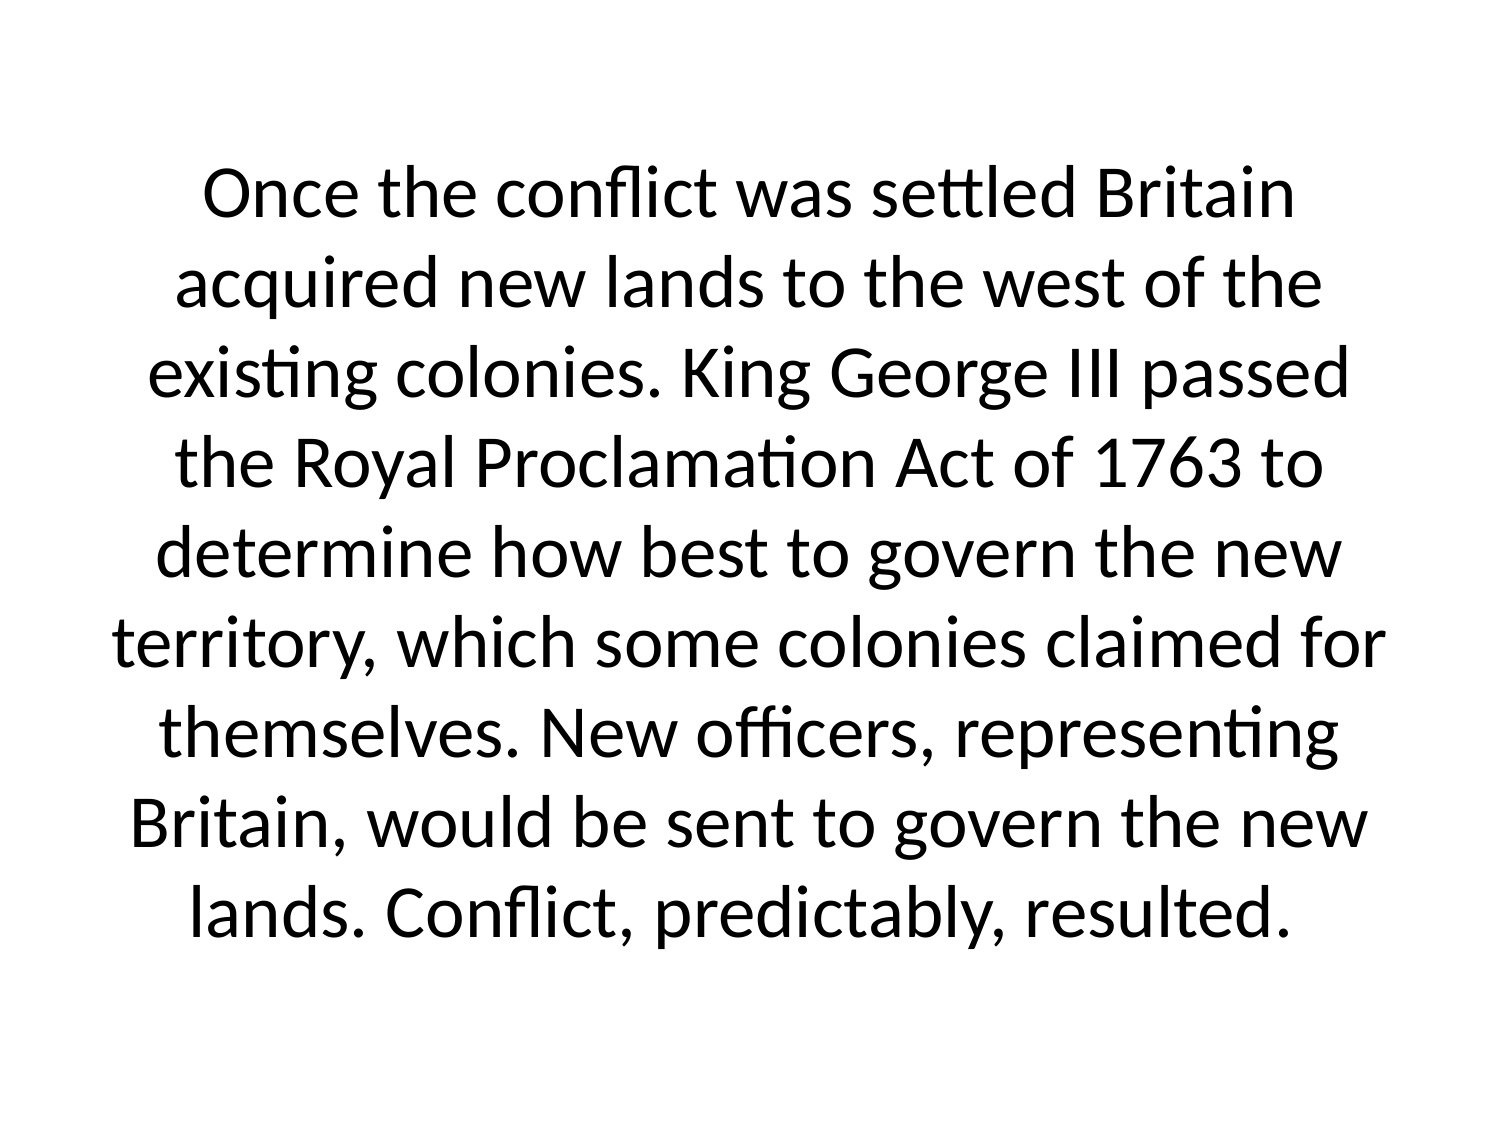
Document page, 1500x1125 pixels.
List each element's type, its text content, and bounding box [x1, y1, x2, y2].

title Once the conflict was settled Britain acquired new lands to the west of the existing colonies. King George III passed the Royal Proclamation Act of 1763 to determine how best to govern the new territory, which some colonies claimed for themselves. New officers, representing Britain, would be sent to govern the new lands. Conflict, predictably, resulted. [74, 44, 1426, 1051]
